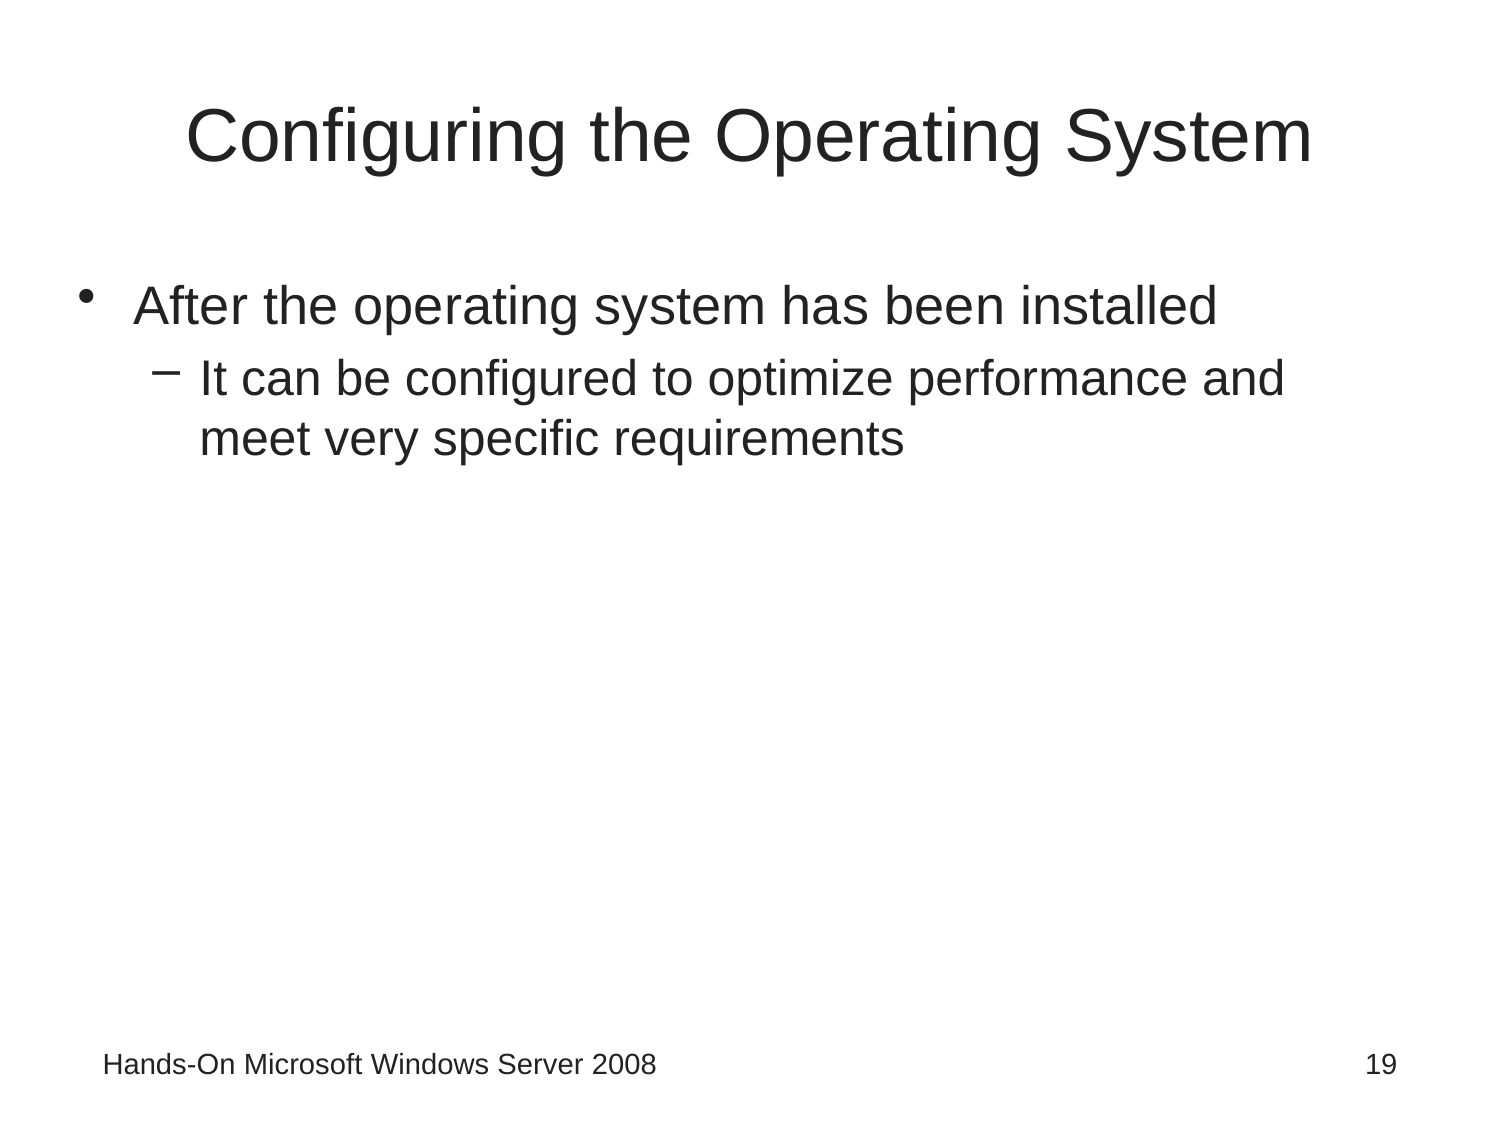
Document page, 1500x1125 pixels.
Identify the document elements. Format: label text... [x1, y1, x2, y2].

footer Hands-On Microsoft Windows Server 2008 [87, 1037, 1051, 1101]
slide_number 19 [1074, 1037, 1413, 1101]
title Configuring the Operating System [87, 37, 1413, 226]
list After the operating system has been installed It can be configured to optimize performance and meet very specific requirements [62, 262, 1426, 1013]
